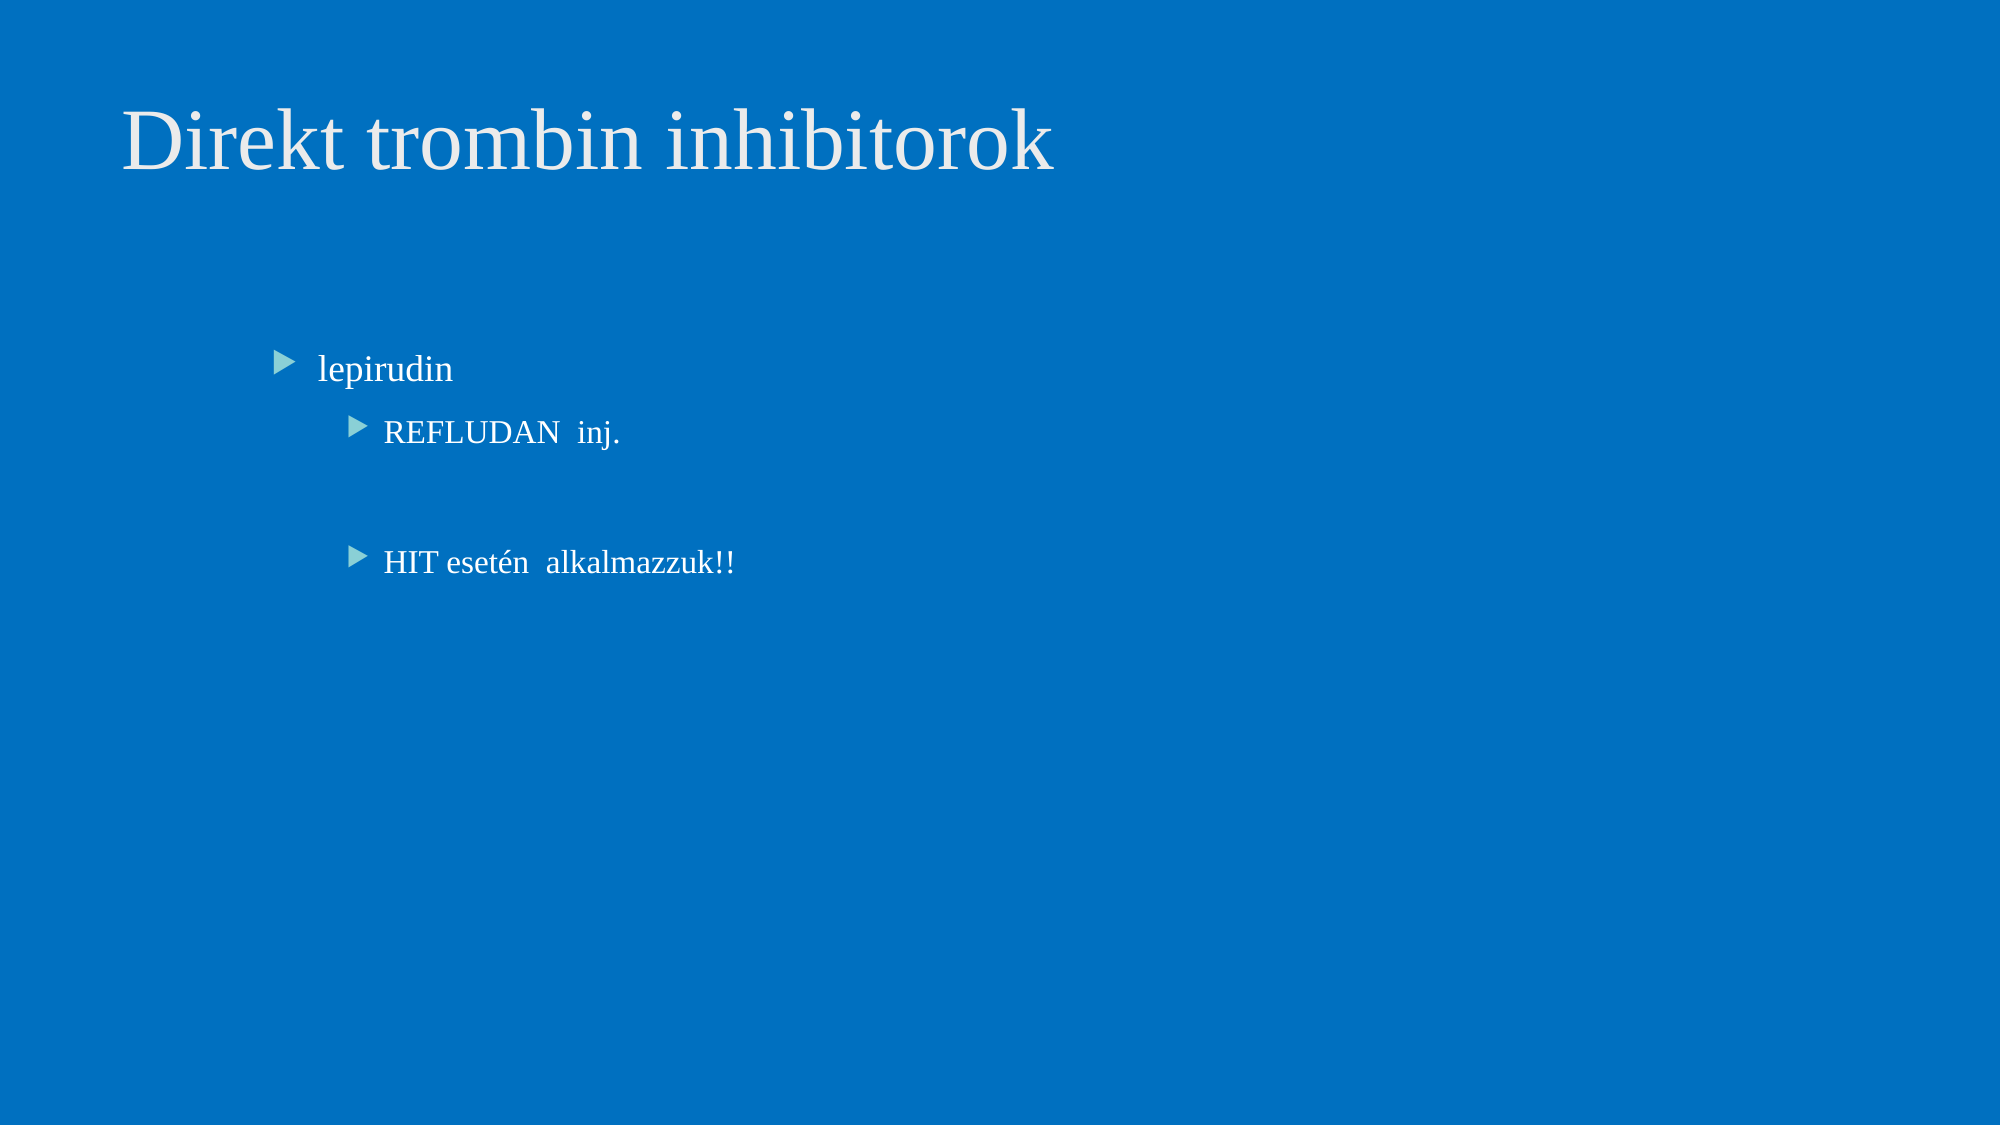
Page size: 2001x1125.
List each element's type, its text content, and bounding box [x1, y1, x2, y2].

list lepirudin REFLUDAN inj. HIT esetén alkalmazzuk!! [181, 336, 1649, 1025]
title Direkt trombin inhibitorok [106, 74, 1649, 304]
